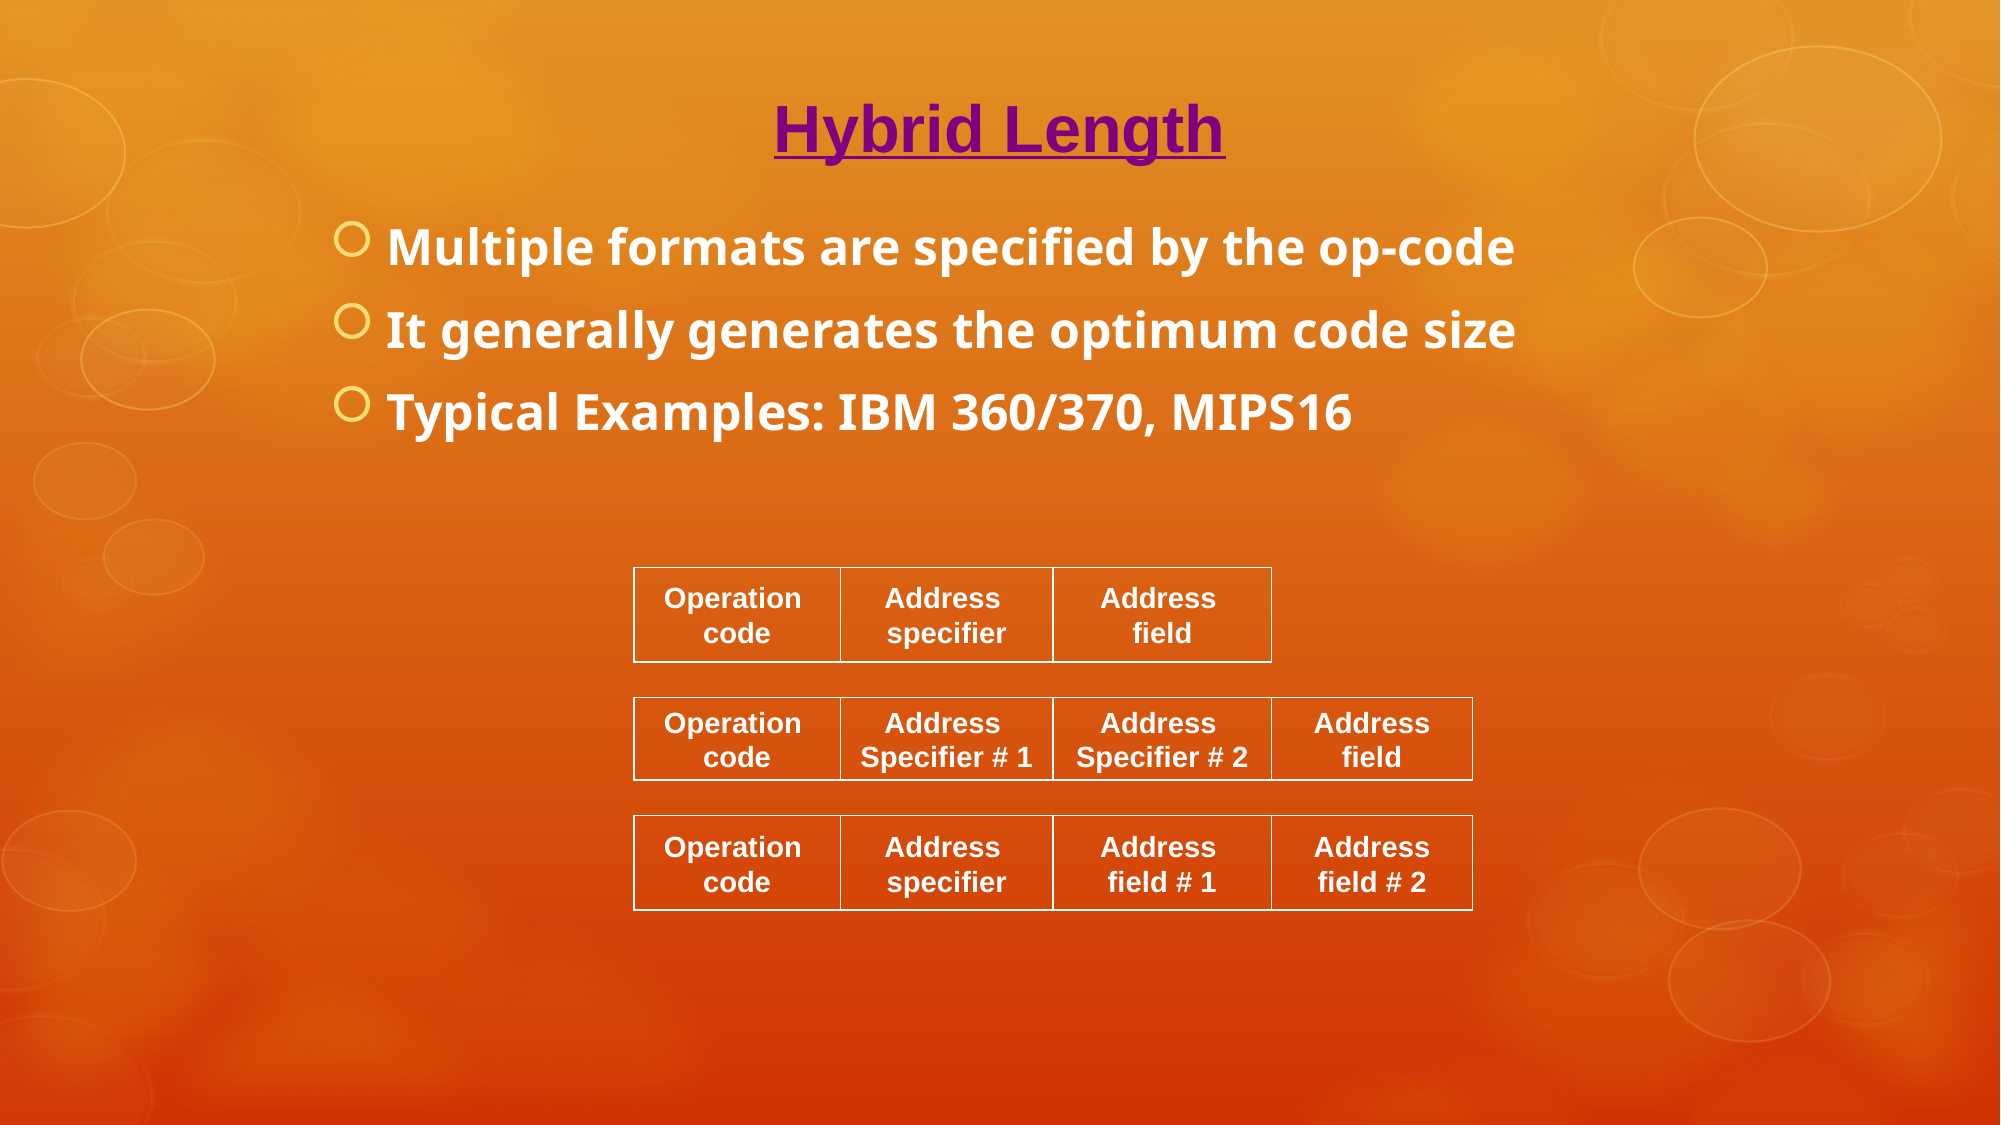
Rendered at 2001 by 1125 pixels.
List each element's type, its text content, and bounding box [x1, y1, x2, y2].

text_box Address field [1272, 697, 1473, 781]
text_box Address specifier [840, 567, 1053, 663]
text_box Address field [1053, 567, 1272, 663]
text_box Operation code [633, 815, 840, 911]
text_box Address field # 1 [1053, 815, 1272, 911]
text_box Address Specifier # 1 [840, 697, 1053, 781]
list Multiple formats are specified by the op-code It generally generates the optimum code size Typical Examples: IBM 360/370, MIPS16 [314, 208, 1721, 1024]
text_box Operation code [633, 567, 840, 663]
text_box Operation code [633, 697, 840, 781]
text_box Address Specifier # 2 [1053, 697, 1272, 781]
text_box Address specifier [840, 815, 1053, 911]
text_box Address field # 2 [1272, 815, 1473, 911]
text_box Hybrid Length [249, 78, 1750, 173]
